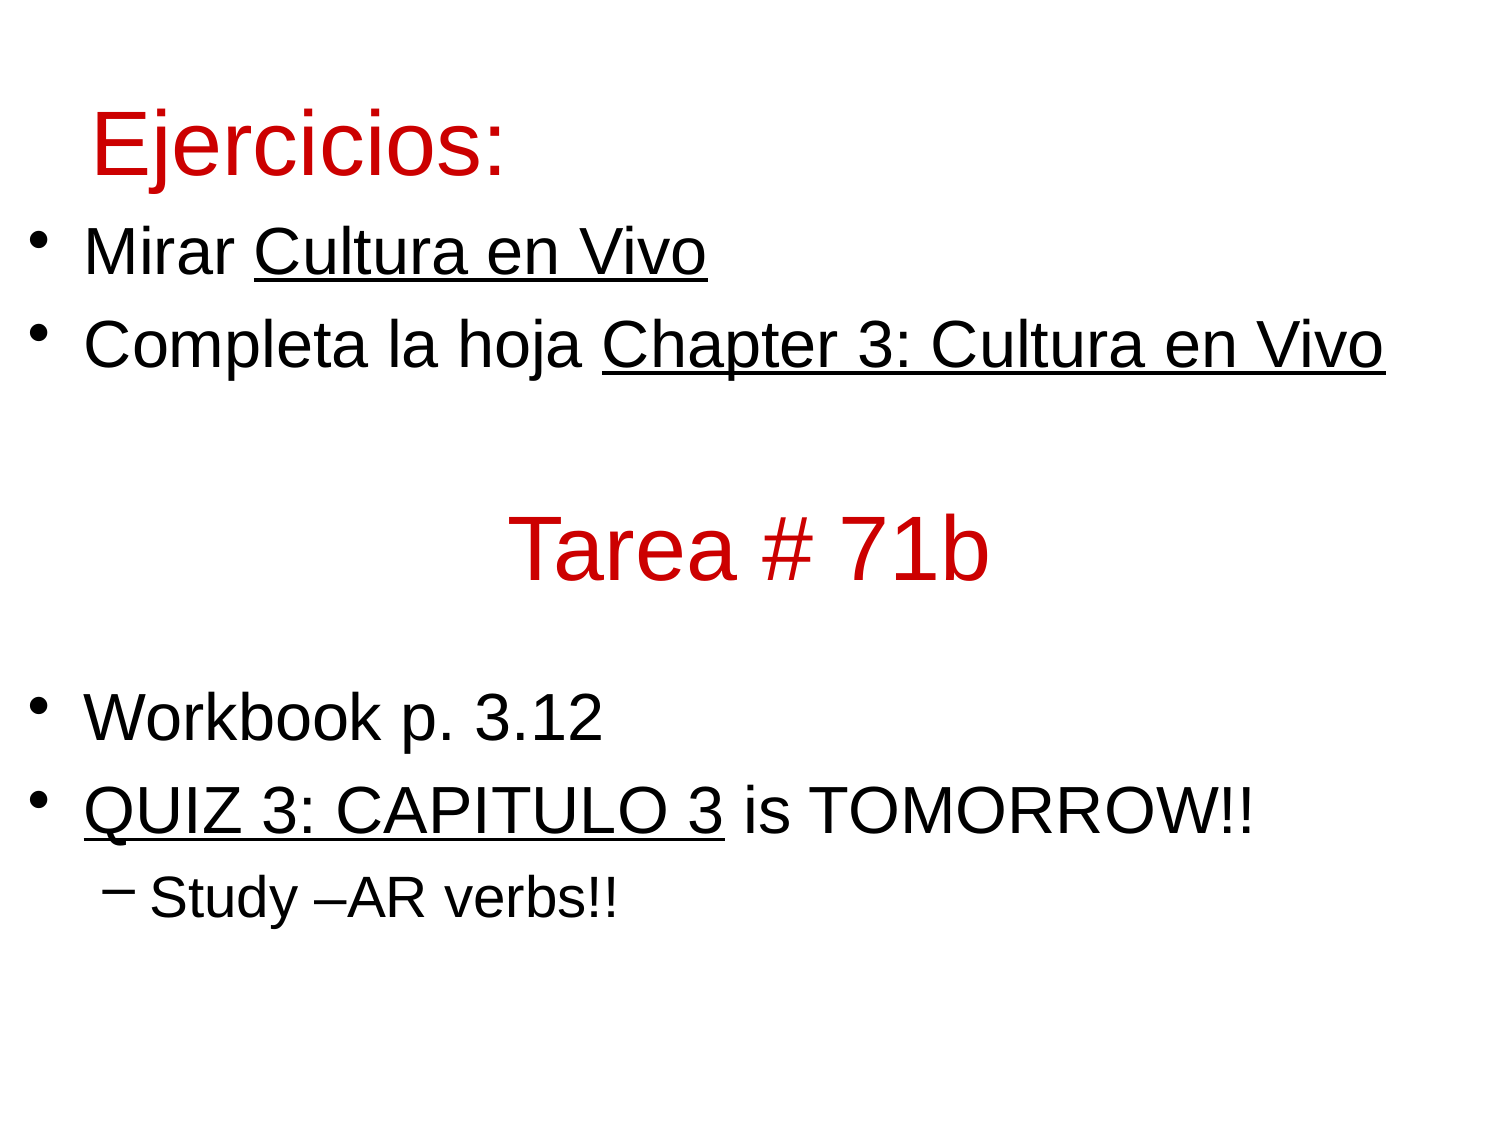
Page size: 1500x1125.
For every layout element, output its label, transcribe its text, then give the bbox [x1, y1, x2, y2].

text_box Tarea # 71b [74, 450, 1425, 638]
list Mirar Cultura en Vivo Completa la hoja Chapter 3: Cultura en Vivo Workbook p. 3.12 QUIZ 3: CAPITULO 3 is TOMORROW!! Study –AR verbs!! [12, 200, 1475, 1050]
title Ejercicios: [75, 45, 1425, 200]
